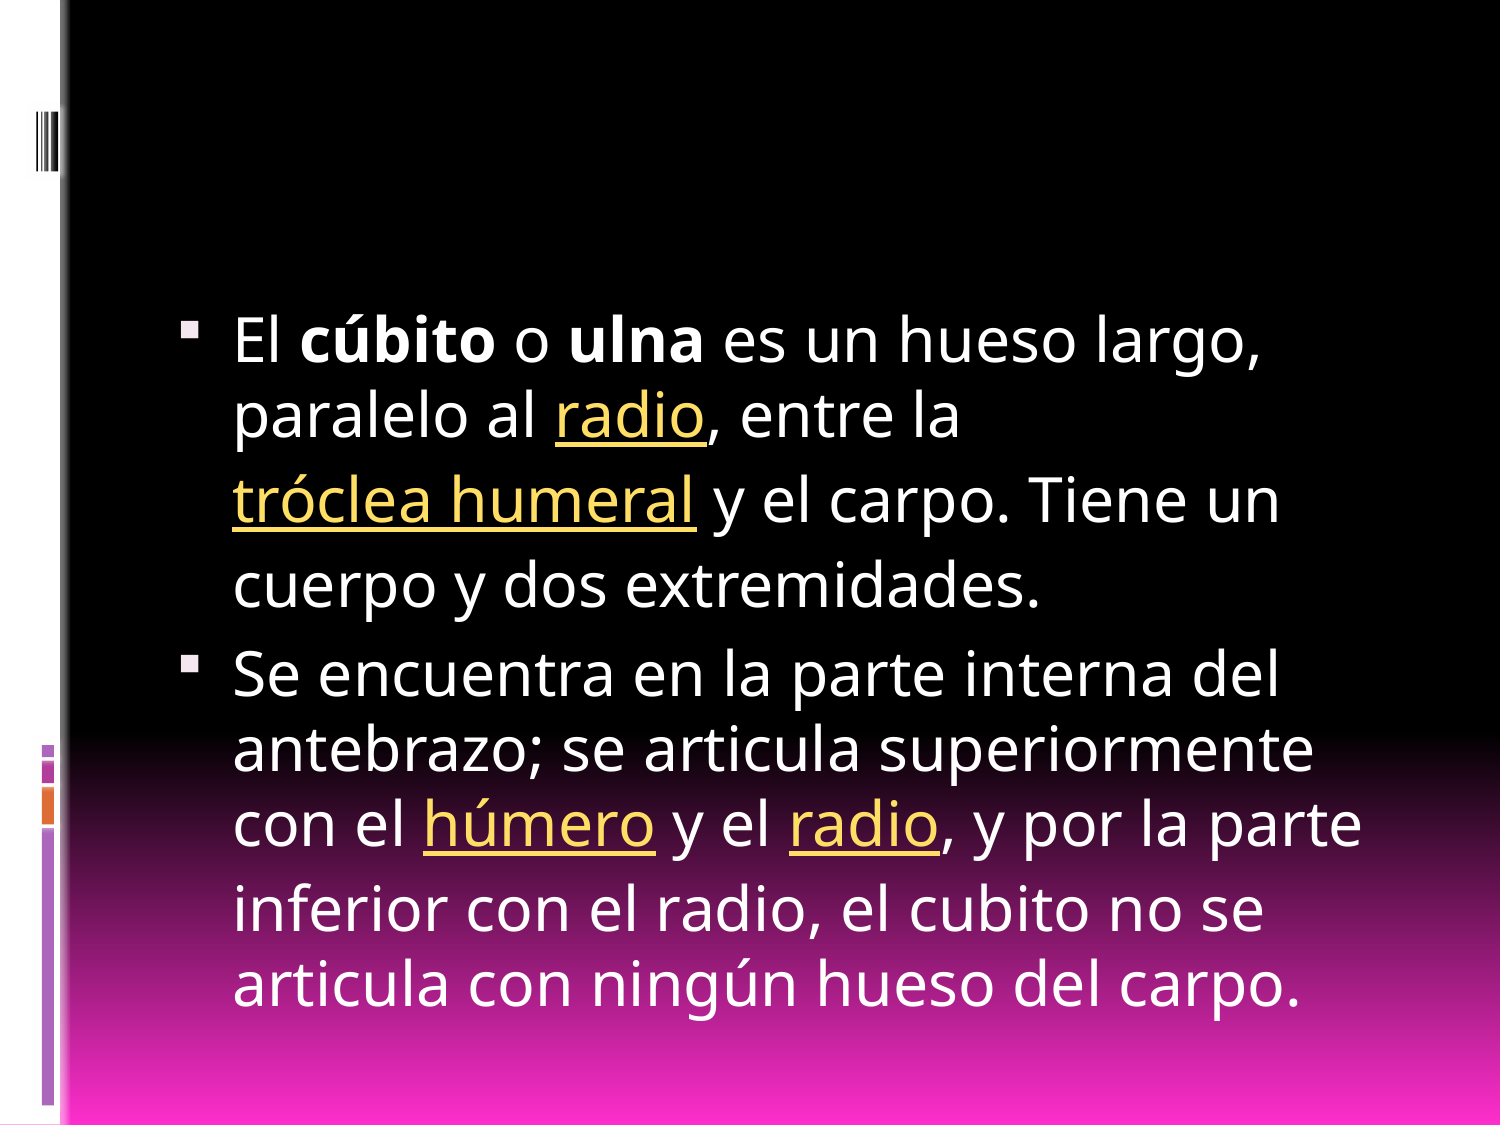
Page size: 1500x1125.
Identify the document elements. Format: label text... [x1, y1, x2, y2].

list El cúbito o ulna es un hueso largo, paralelo al radio, entre la tróclea humeral y el carpo. Tiene un cuerpo y dos extremidades. Se encuentra en la parte interna del antebrazo; se articula superiormente con el húmero y el radio, y por la parte inferior con el radio, el cubito no se articula con ningún hueso del carpo. [150, 292, 1425, 1043]
